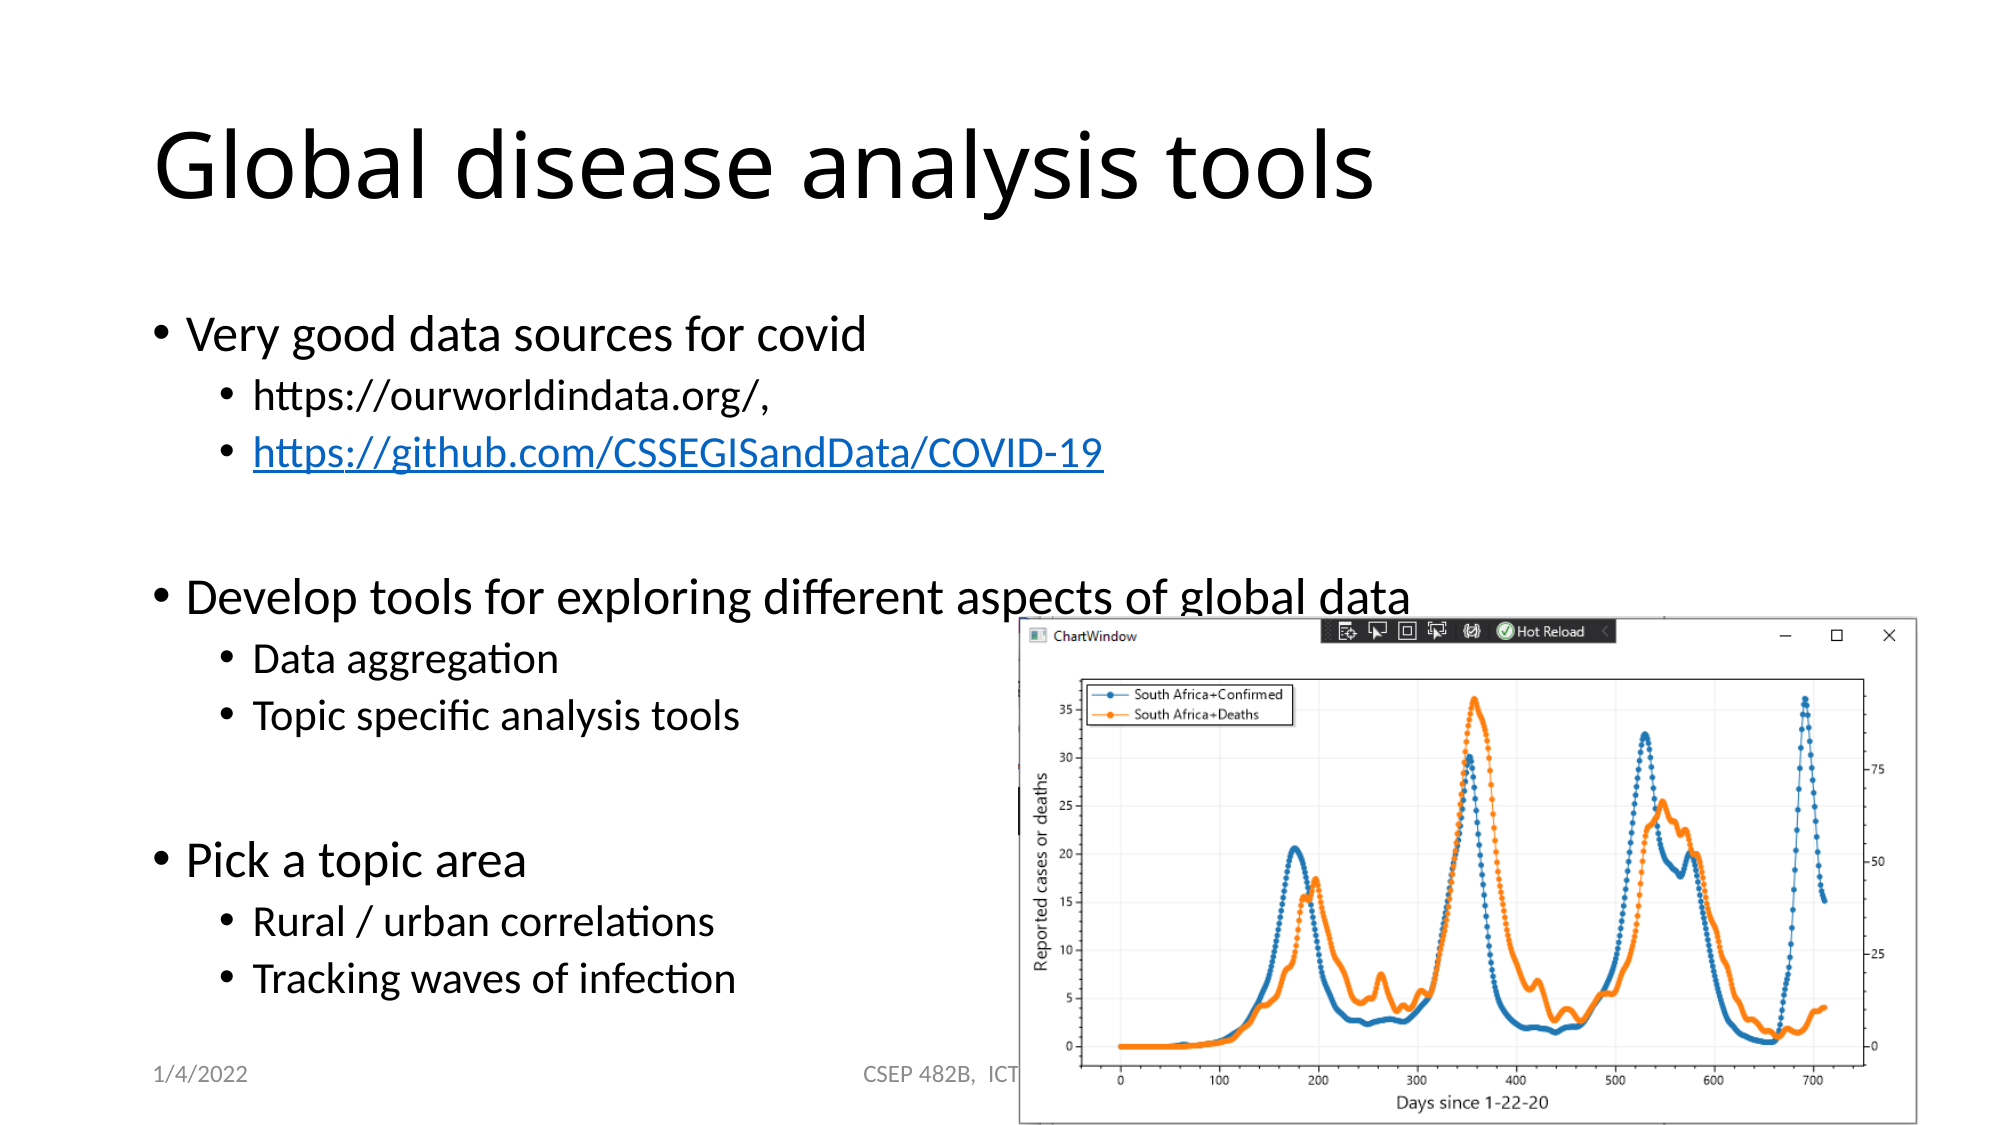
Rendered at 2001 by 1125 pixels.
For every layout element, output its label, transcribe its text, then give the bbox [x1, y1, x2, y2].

picture [1018, 616, 1918, 1125]
footer CSEP 482B, ICTD Capstone [662, 1042, 1018, 1103]
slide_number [137, 1042, 588, 1103]
list Very good data sources for covid https://ourworldindata.org/, https://github.com/CSSEGISandData/COVID-19 Develop tools for exploring different aspects of global data Data aggregation Topic specific analysis tools Pick a topic area Rural / urban correlations Tracking waves of infection [137, 299, 1863, 1014]
title Global disease analysis tools [137, 59, 1863, 278]
